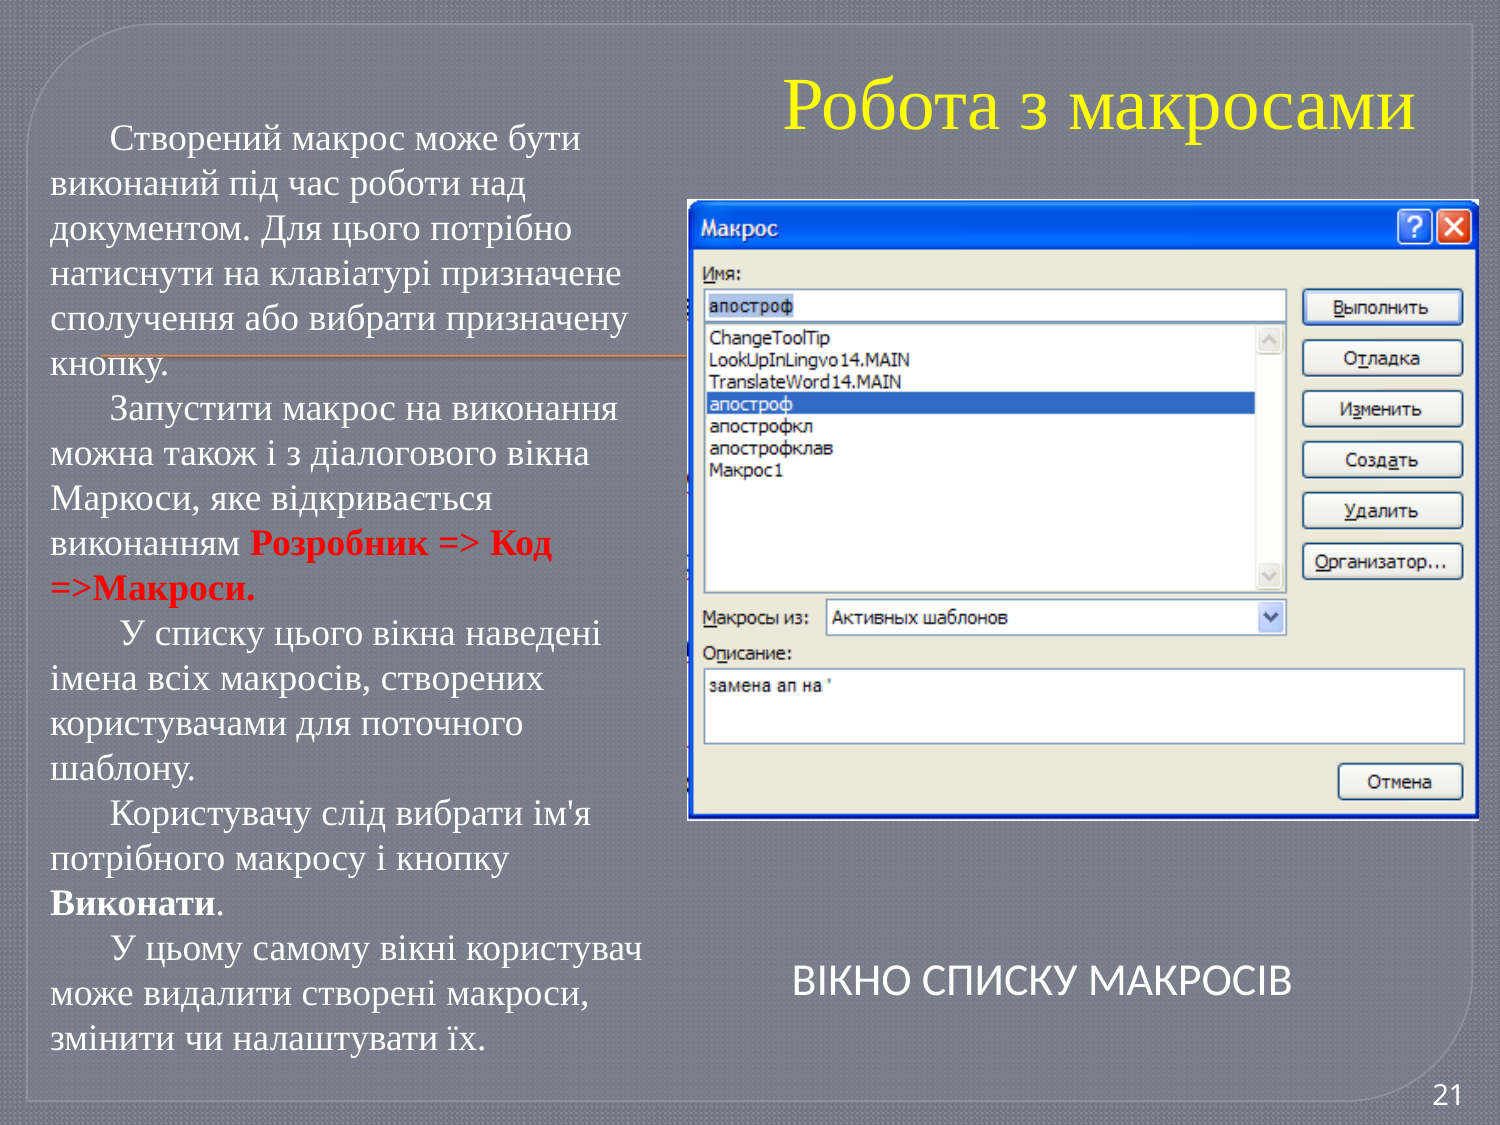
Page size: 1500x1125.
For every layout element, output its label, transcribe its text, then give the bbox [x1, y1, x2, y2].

list Створений макрос може бути виконаний під час роботи над документом. Для цього потрібно натиснути на клавіатурі призначене сполучення або вибрати призначену кнопку. Запустити макрос на виконання можна також і з діалогового вікна Маркоси, яке відкривається виконанням Розробник => Код =>Макроси. У списку цього вікна наведені імена всіх макросів, створених користувачами для поточного шаблону. Користувачу слід вибрати ім'я потрібного макросу і кнопку Виконати. У цьому самому вікні користувач може видалити створені макроси, змінити чи налаштувати їх. [35, 105, 692, 985]
list Вікно списку макросів [761, 887, 1425, 1013]
slide_number 21 [1417, 1068, 1494, 1114]
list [687, 198, 1479, 821]
title Робота з макросами [82, 0, 1432, 153]
